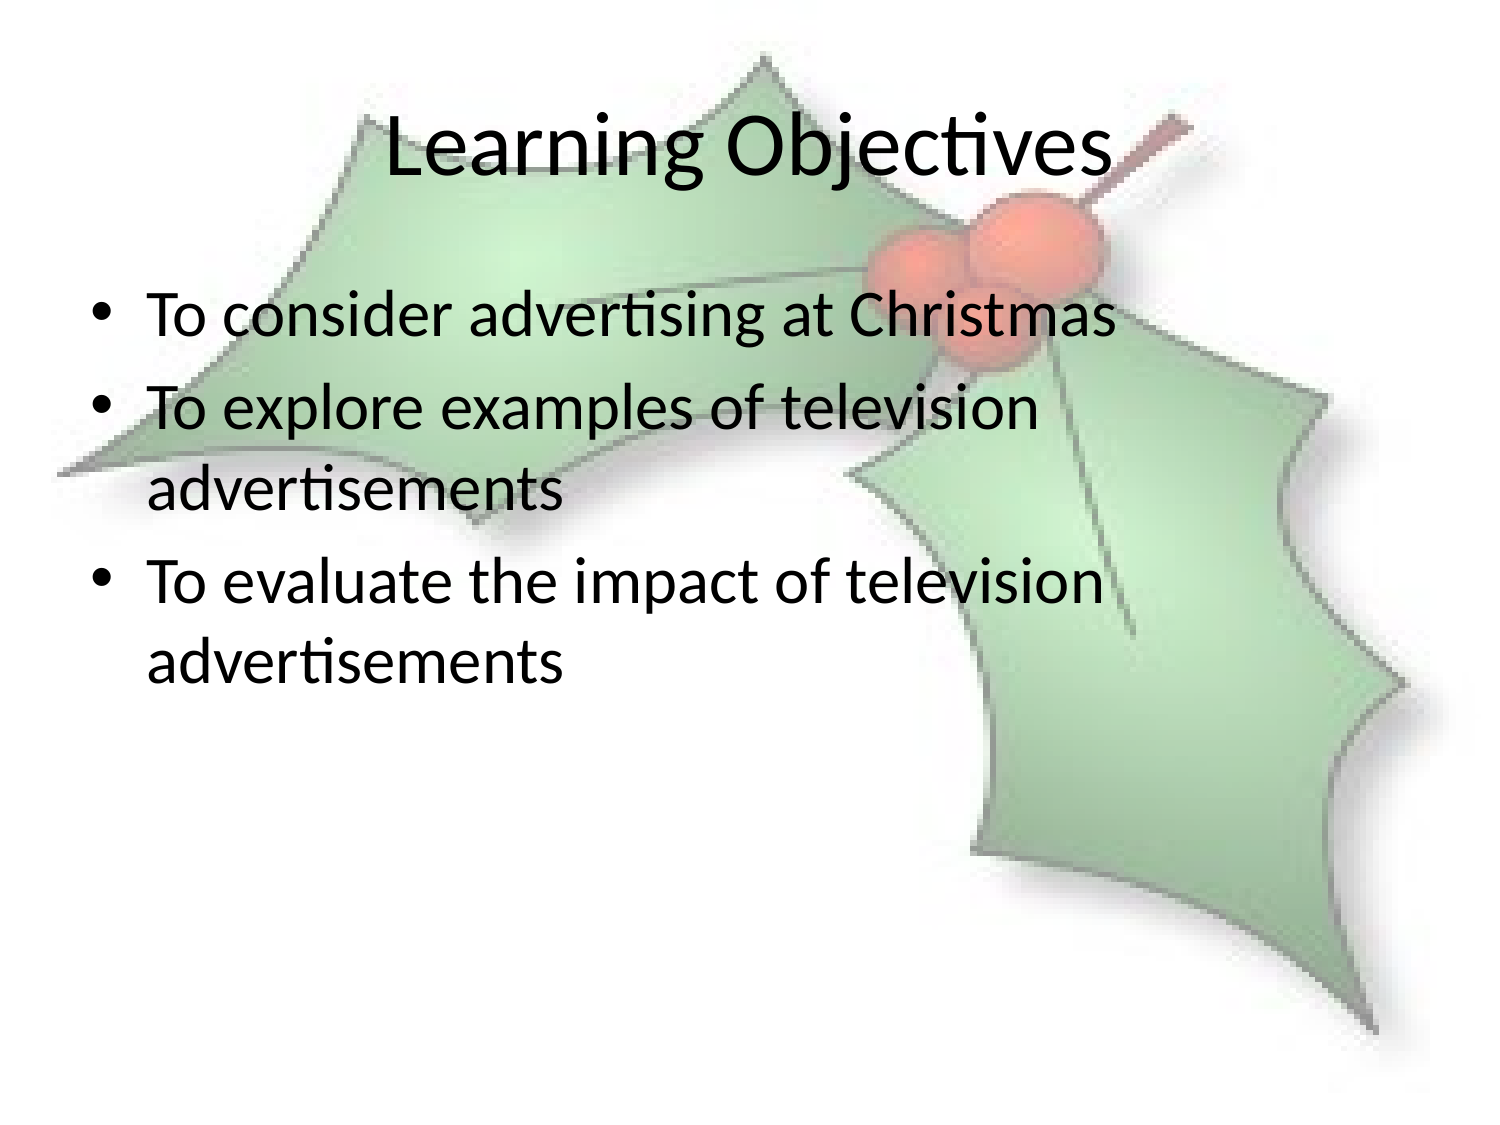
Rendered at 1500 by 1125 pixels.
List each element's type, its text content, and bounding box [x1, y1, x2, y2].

title Learning Objectives [75, 45, 1425, 233]
list To consider advertising at Christmas To explore examples of television advertisements To evaluate the impact of television advertisements [75, 262, 1425, 1005]
